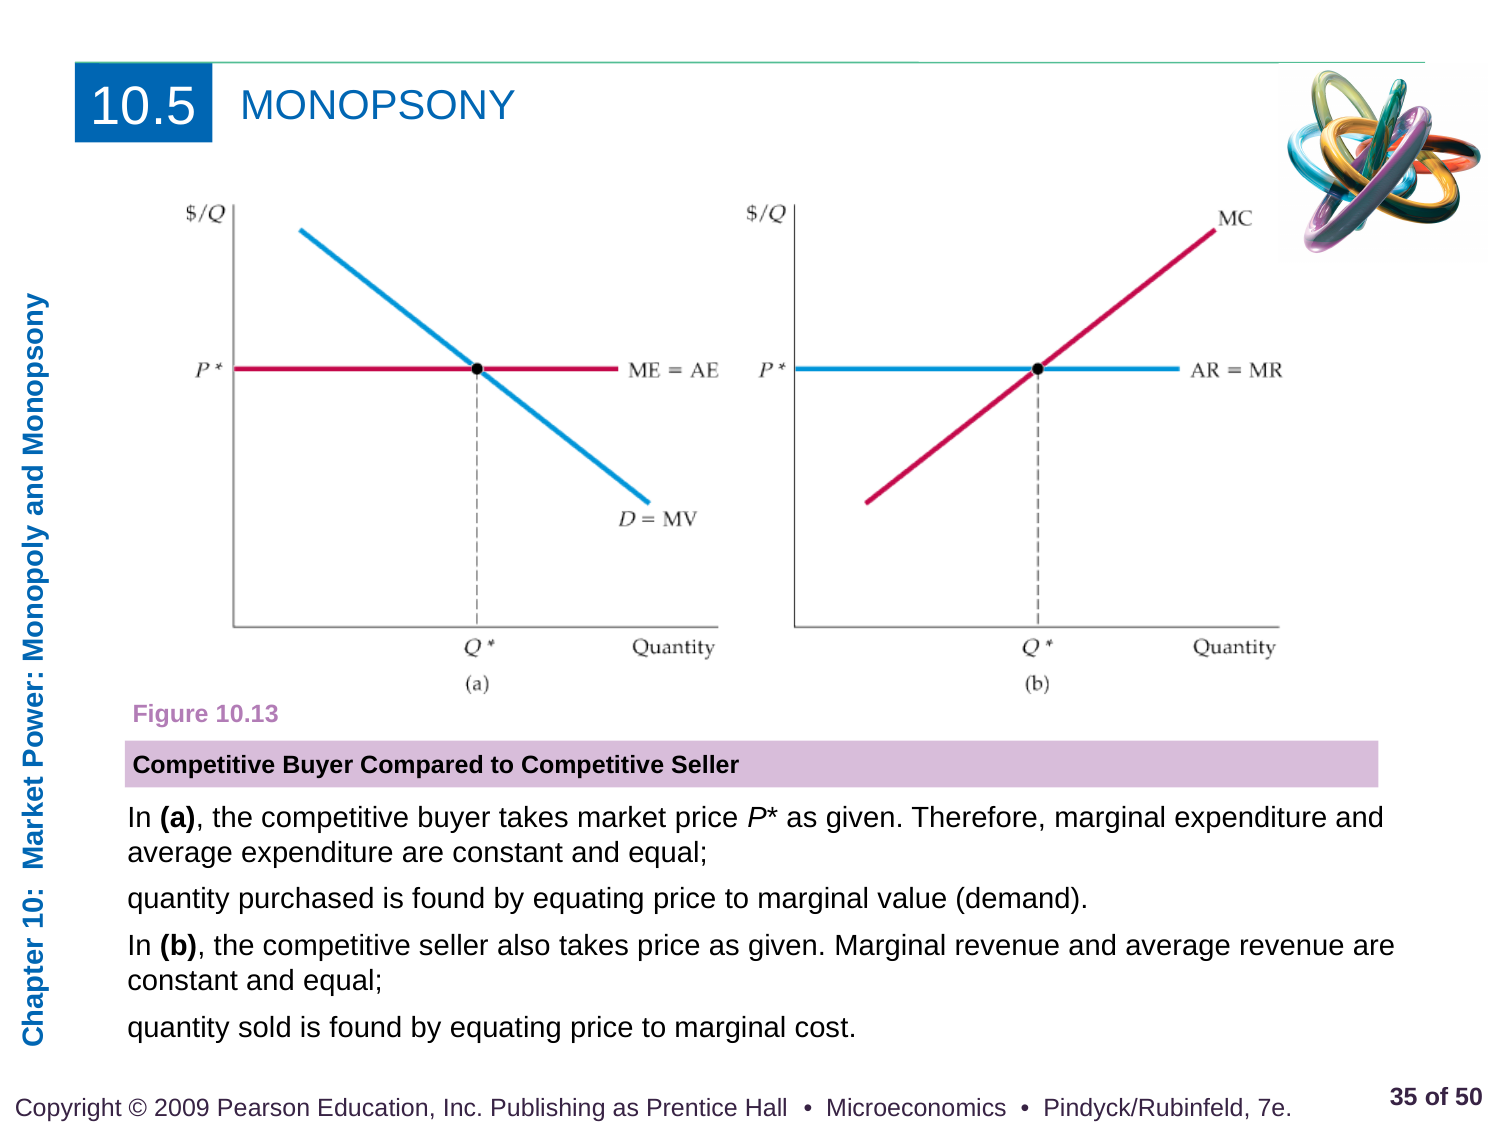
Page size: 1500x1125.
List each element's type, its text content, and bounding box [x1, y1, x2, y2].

picture [162, 63, 1488, 718]
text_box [74, 62, 1279, 143]
text_box Competitive Buyer Compared to Competitive Seller [124, 740, 1379, 788]
text_box Figure 10.13 [124, 687, 705, 738]
text_box In (a), the competitive buyer takes market price P* as given. Therefore, marginal expenditure and average expenditure are constant and equal; quantity purchased is found by equating price to marginal value (demand). In (b), the competitive seller also takes price as given. Marginal revenue and average revenue are constant and equal; quantity sold is found by equating price to marginal cost. [112, 790, 1438, 1075]
